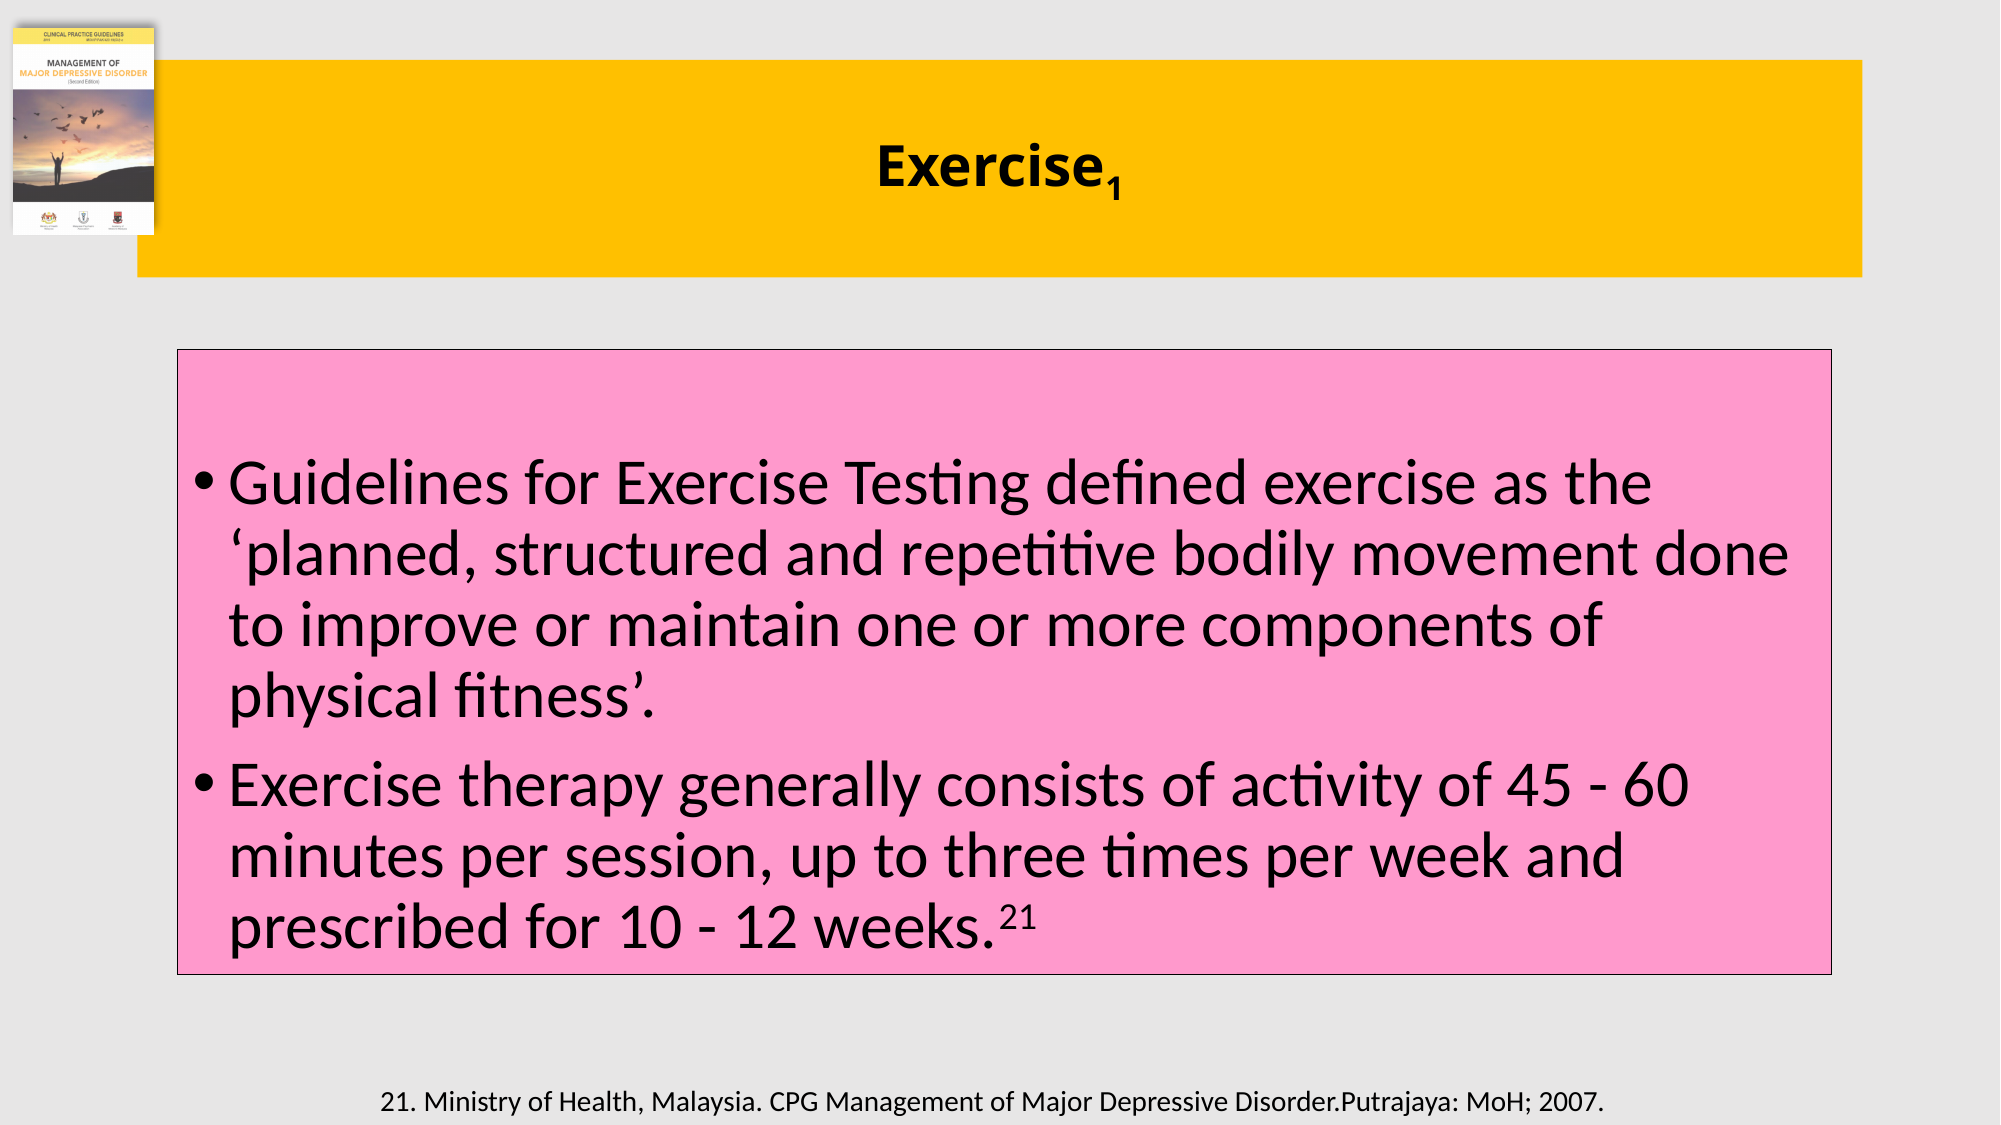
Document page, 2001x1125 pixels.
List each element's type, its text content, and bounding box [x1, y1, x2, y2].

title Exercise1 [137, 59, 1863, 278]
picture [13, 28, 154, 235]
list Guidelines for Exercise Testing defined exercise as the ‘planned, structured and repetitive bodily movement done to improve or maintain one or more components of physical fitness’. Exercise therapy generally consists of activity of 45 - 60 minutes per session, up to three times per week and prescribed for 10 - 12 weeks.21 [177, 349, 1832, 975]
text_box 21. Ministry of Health, Malaysia. CPG Management of Major Depressive Disorder.Putrajaya: MoH; 2007. [365, 1074, 1635, 1125]
